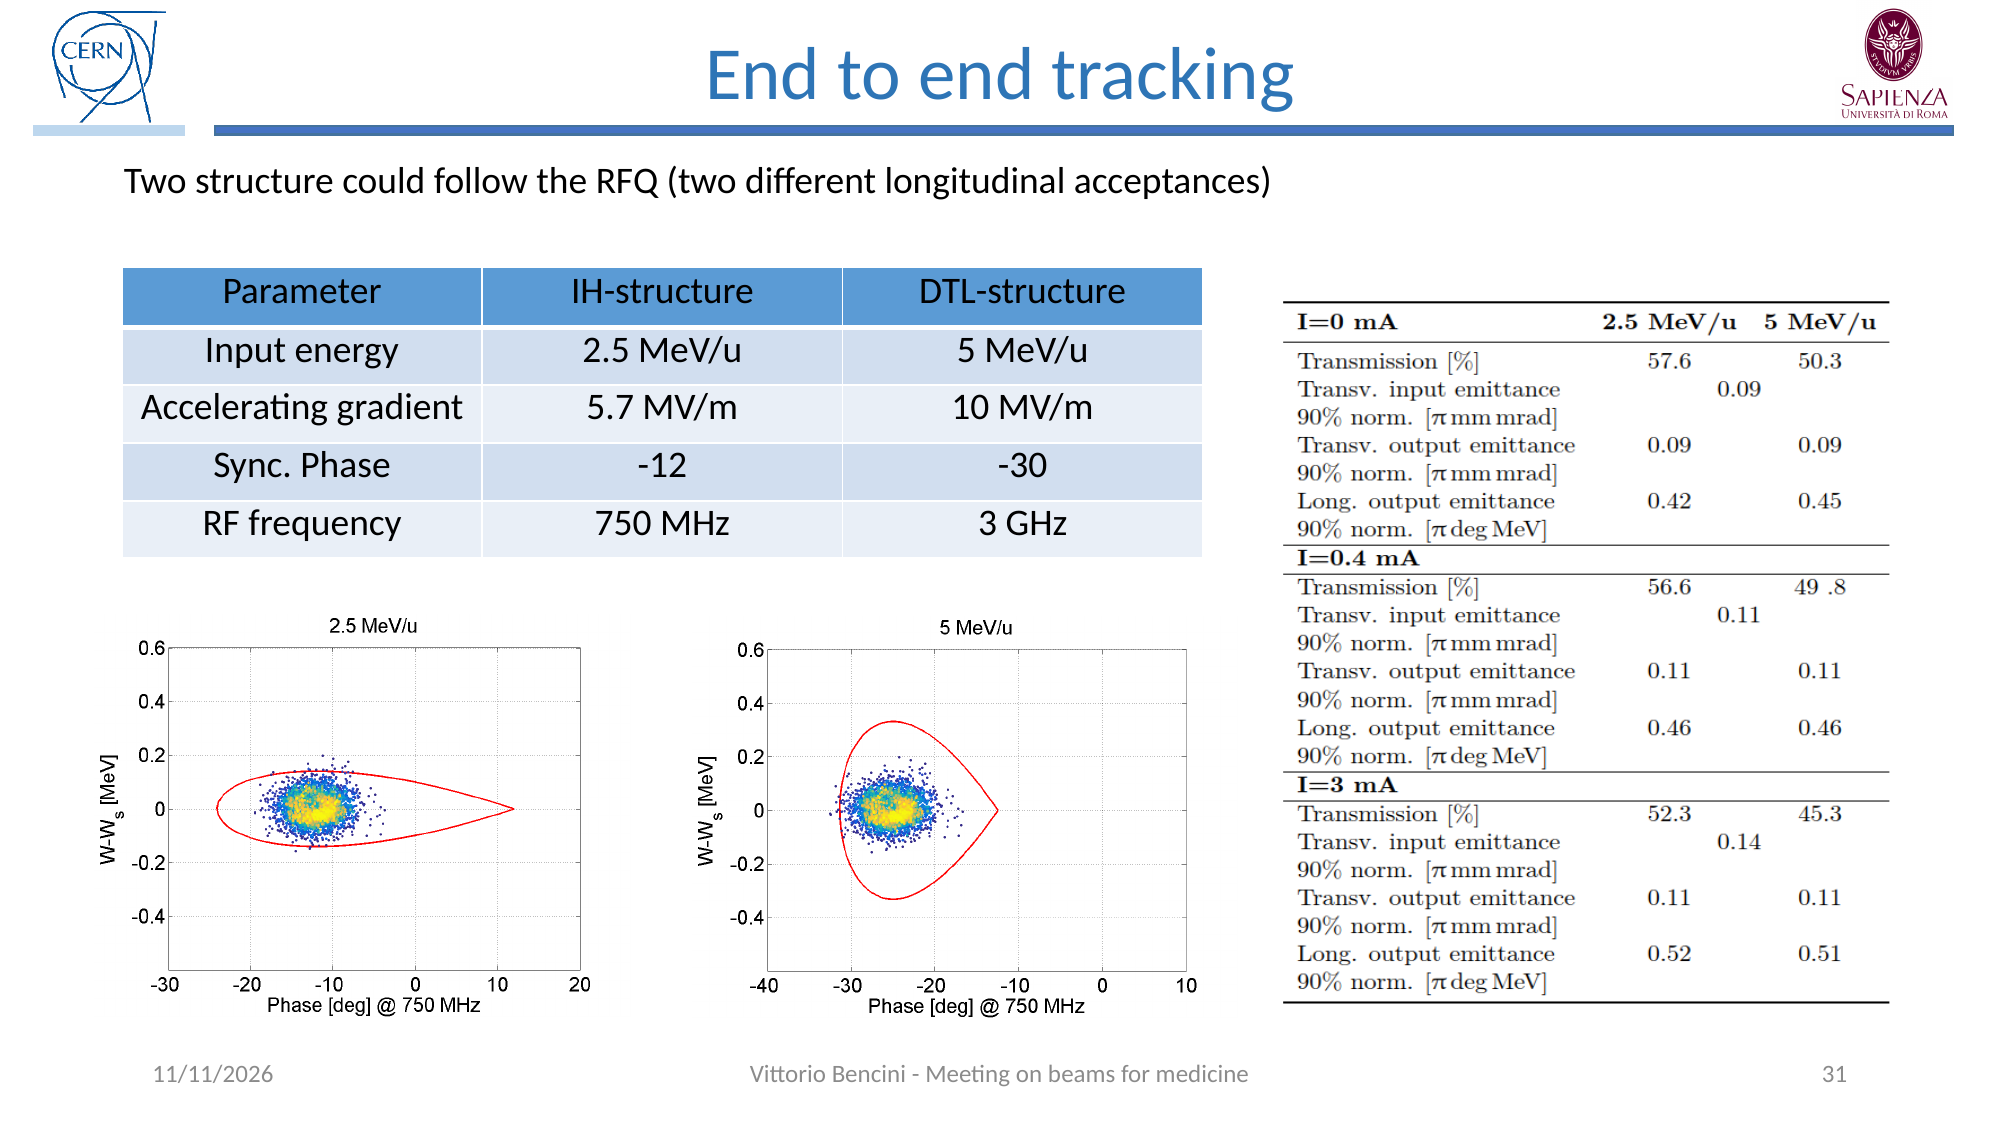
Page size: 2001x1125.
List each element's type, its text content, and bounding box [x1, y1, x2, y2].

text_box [1834, 0, 1953, 125]
picture [691, 615, 1238, 1018]
text_box [33, 125, 185, 136]
text_box [214, 125, 1954, 136]
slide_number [137, 1042, 588, 1103]
text_box Two structure could follow the RFQ (two different longitudinal acceptances) [109, 148, 1433, 209]
picture [94, 614, 631, 1017]
picture [1263, 293, 1912, 1017]
footer Vittorio Bencini - Meeting on beams for medicine [662, 1042, 1338, 1103]
text_box End to end tracking [538, 17, 1461, 123]
picture [52, 10, 166, 123]
slide_number 31 [1412, 1042, 1863, 1103]
